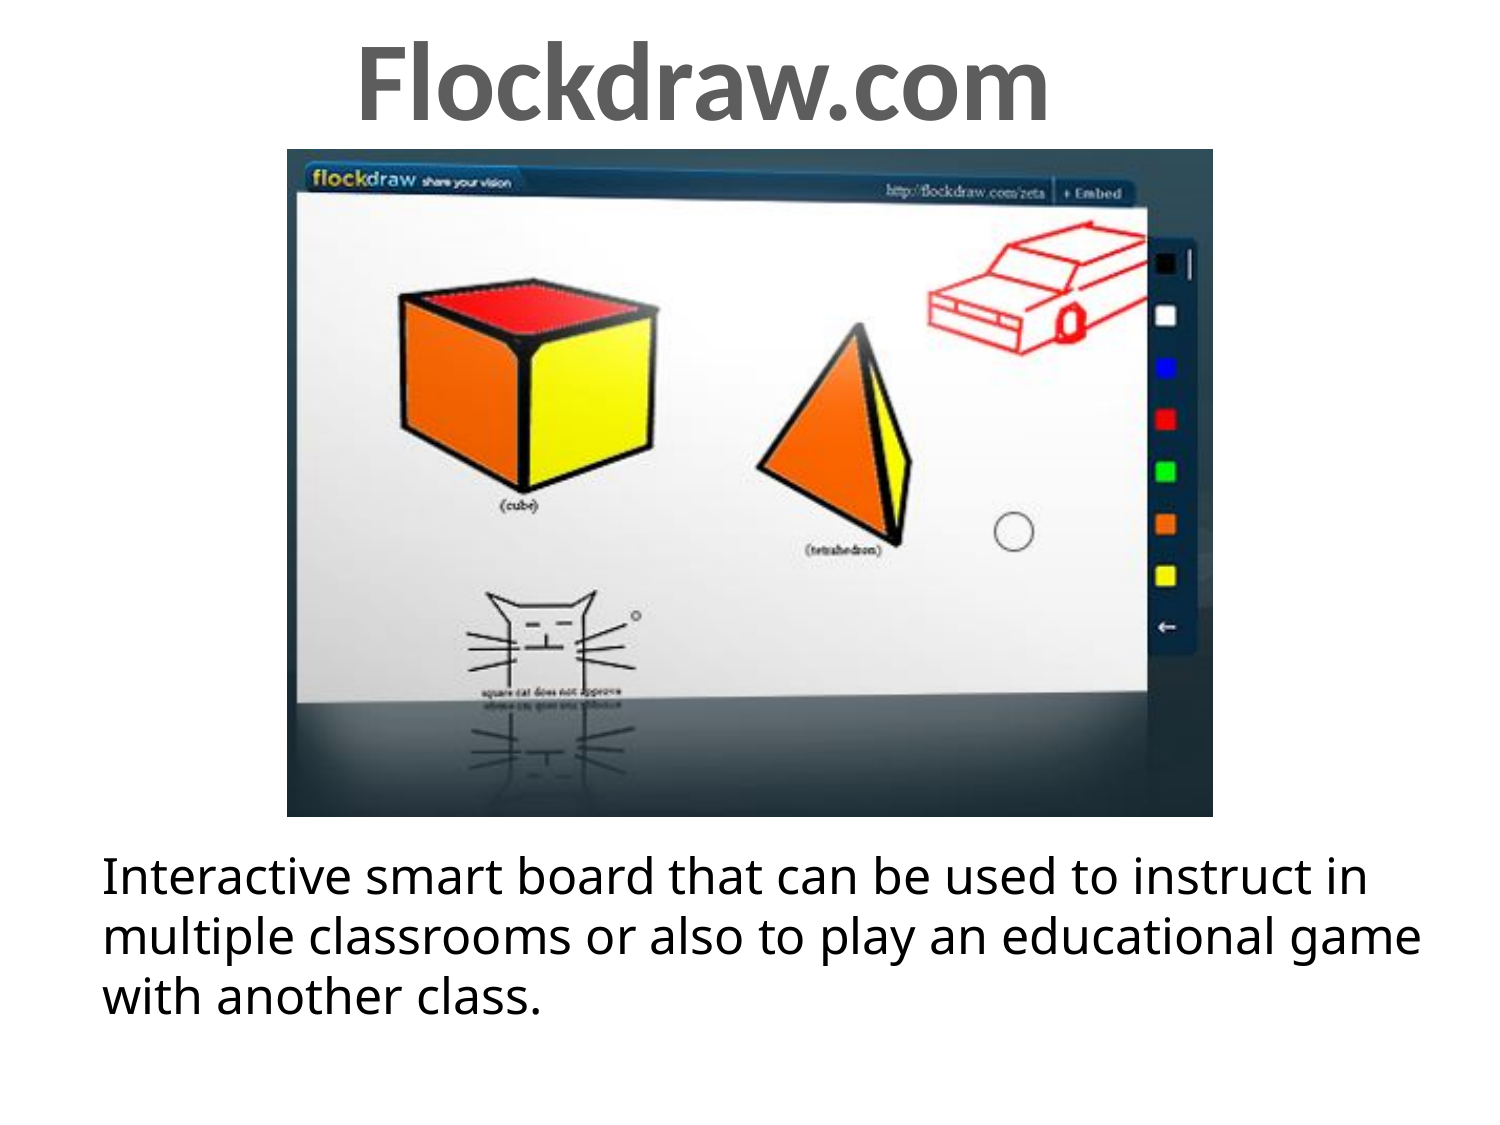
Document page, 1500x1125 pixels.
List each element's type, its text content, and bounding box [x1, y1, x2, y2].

text_box Interactive smart board that can be used to instruct in multiple classrooms or also to play an educational game with another class. [87, 837, 1500, 1033]
text_box Flockdraw.com [341, 0, 1069, 148]
picture [287, 149, 1213, 818]
